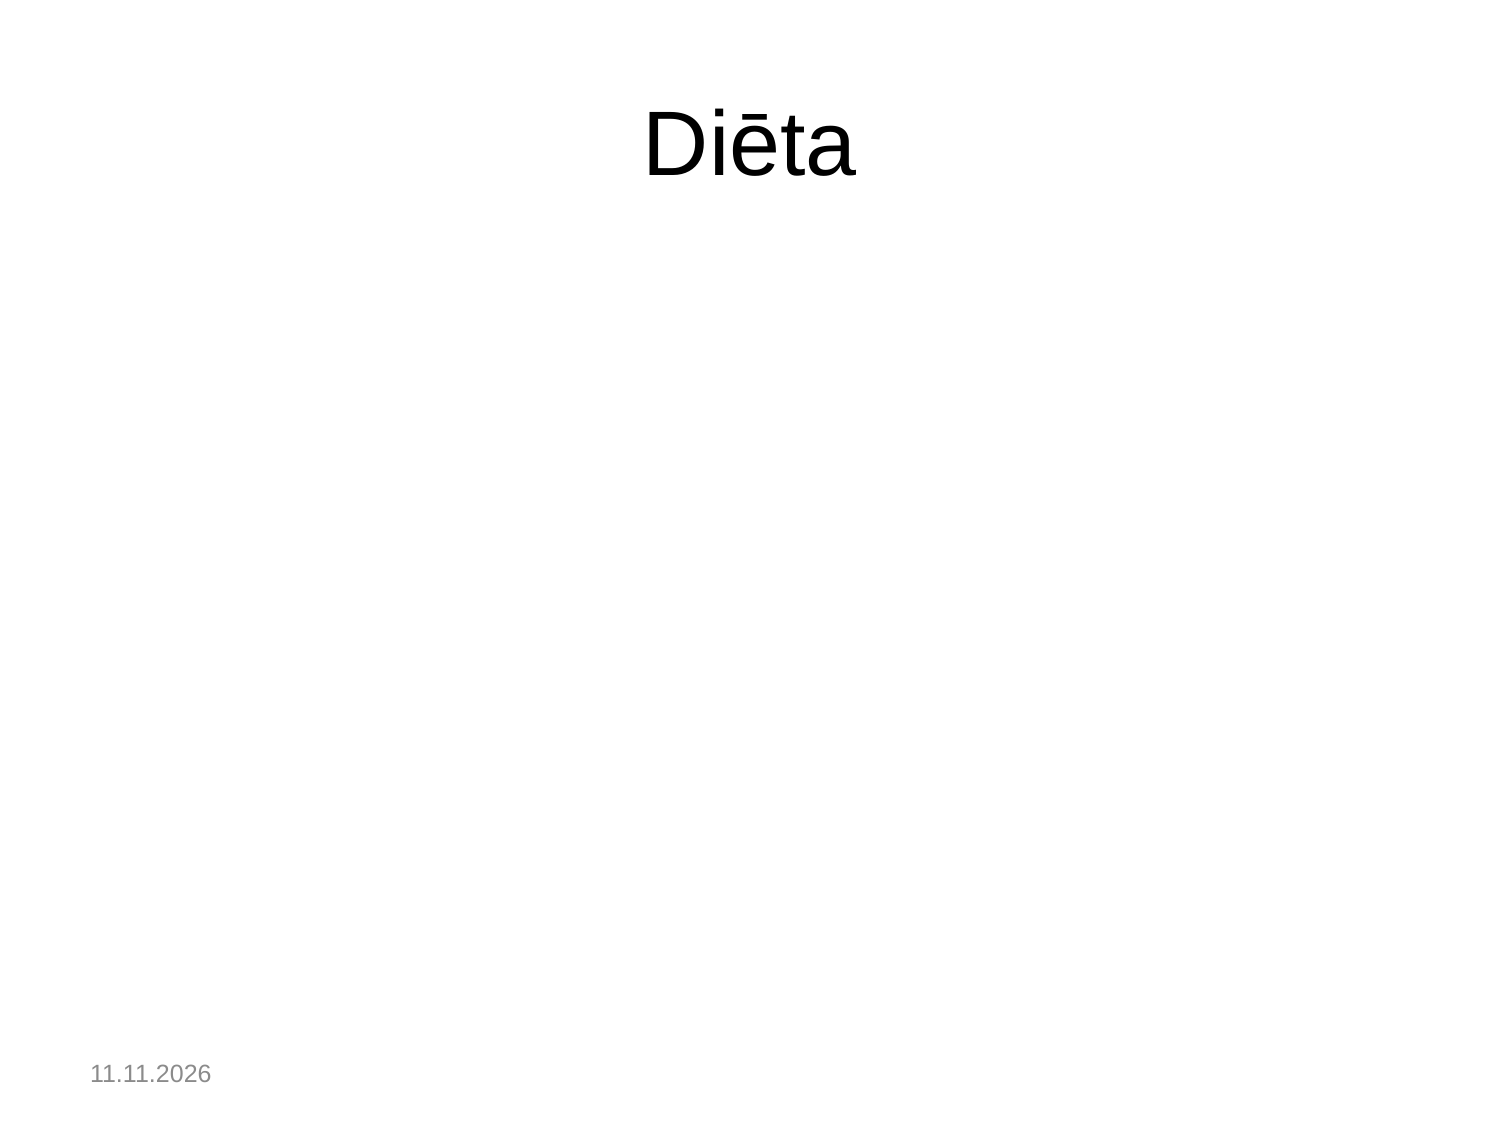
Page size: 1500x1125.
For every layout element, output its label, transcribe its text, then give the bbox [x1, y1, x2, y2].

title Diēta [74, 44, 1426, 233]
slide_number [75, 1042, 425, 1103]
